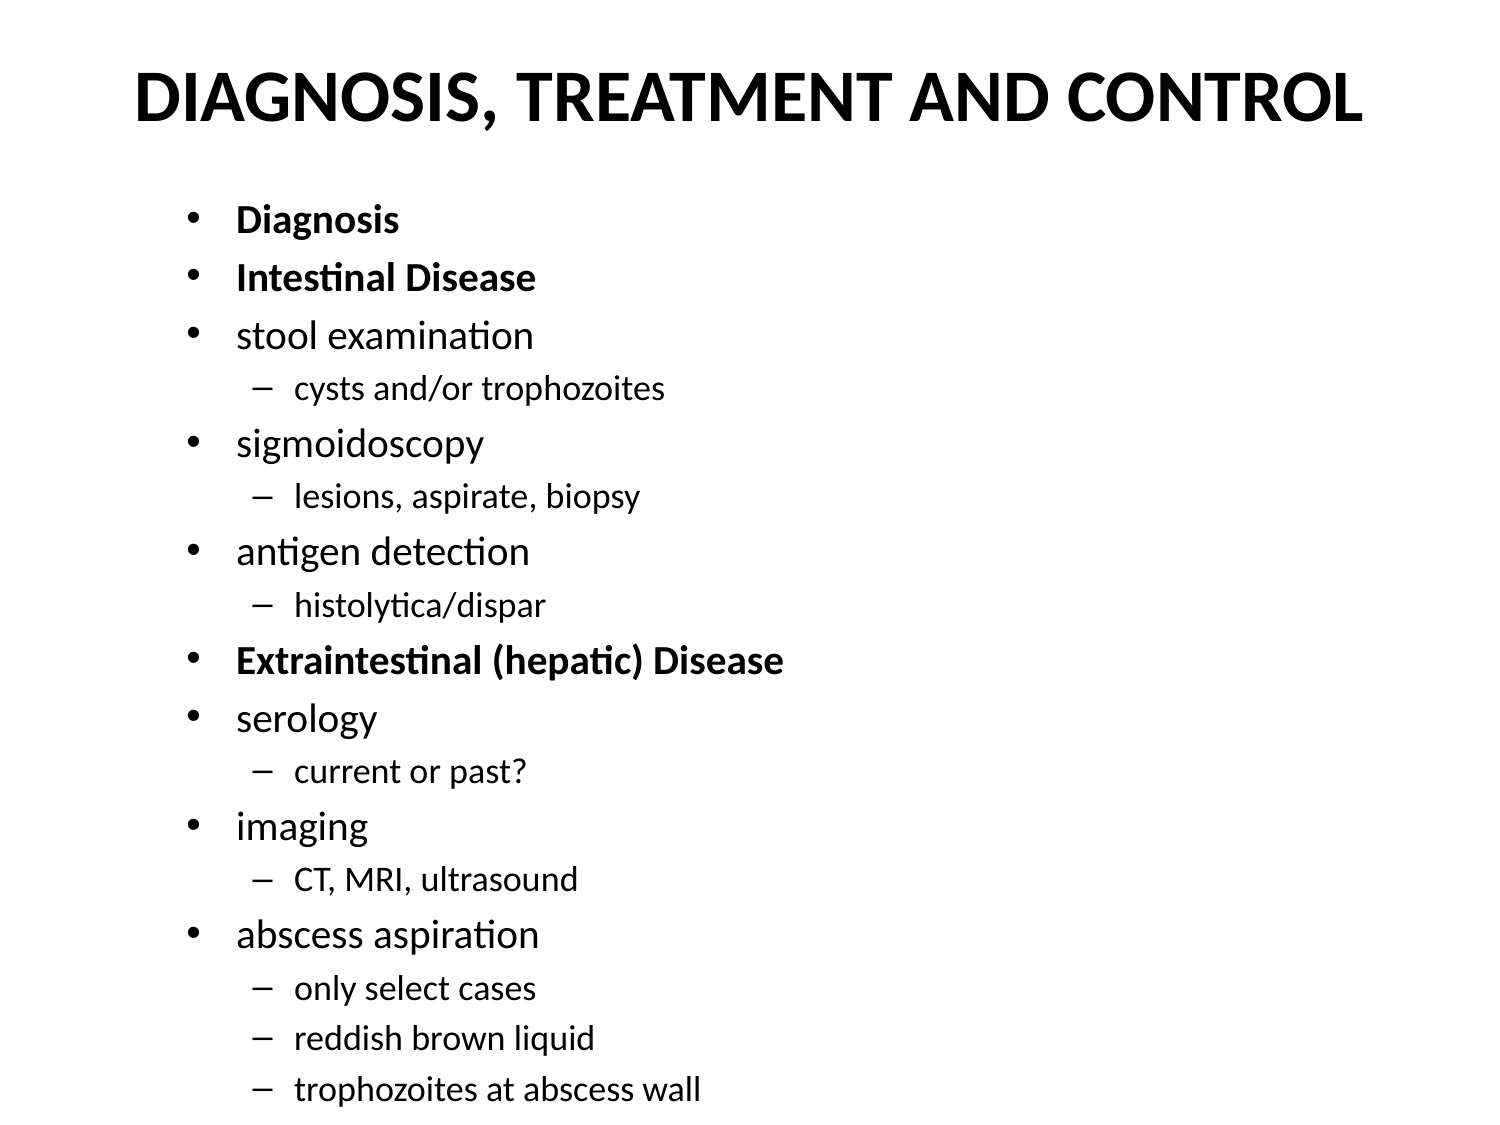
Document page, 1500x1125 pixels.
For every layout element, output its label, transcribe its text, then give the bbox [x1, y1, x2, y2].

list Diagnosis Intestinal Disease stool examination cysts and/or trophozoites sigmoidoscopy lesions, aspirate, biopsy antigen detection histolytica/dispar Extraintestinal (hepatic) Disease serology current or past? imaging CT, MRI, ultrasound abscess aspiration only select cases reddish brown liquid trophozoites at abscess wall [171, 184, 1500, 1125]
title DIAGNOSIS, TREATMENT AND CONTROL [75, 0, 1425, 185]
